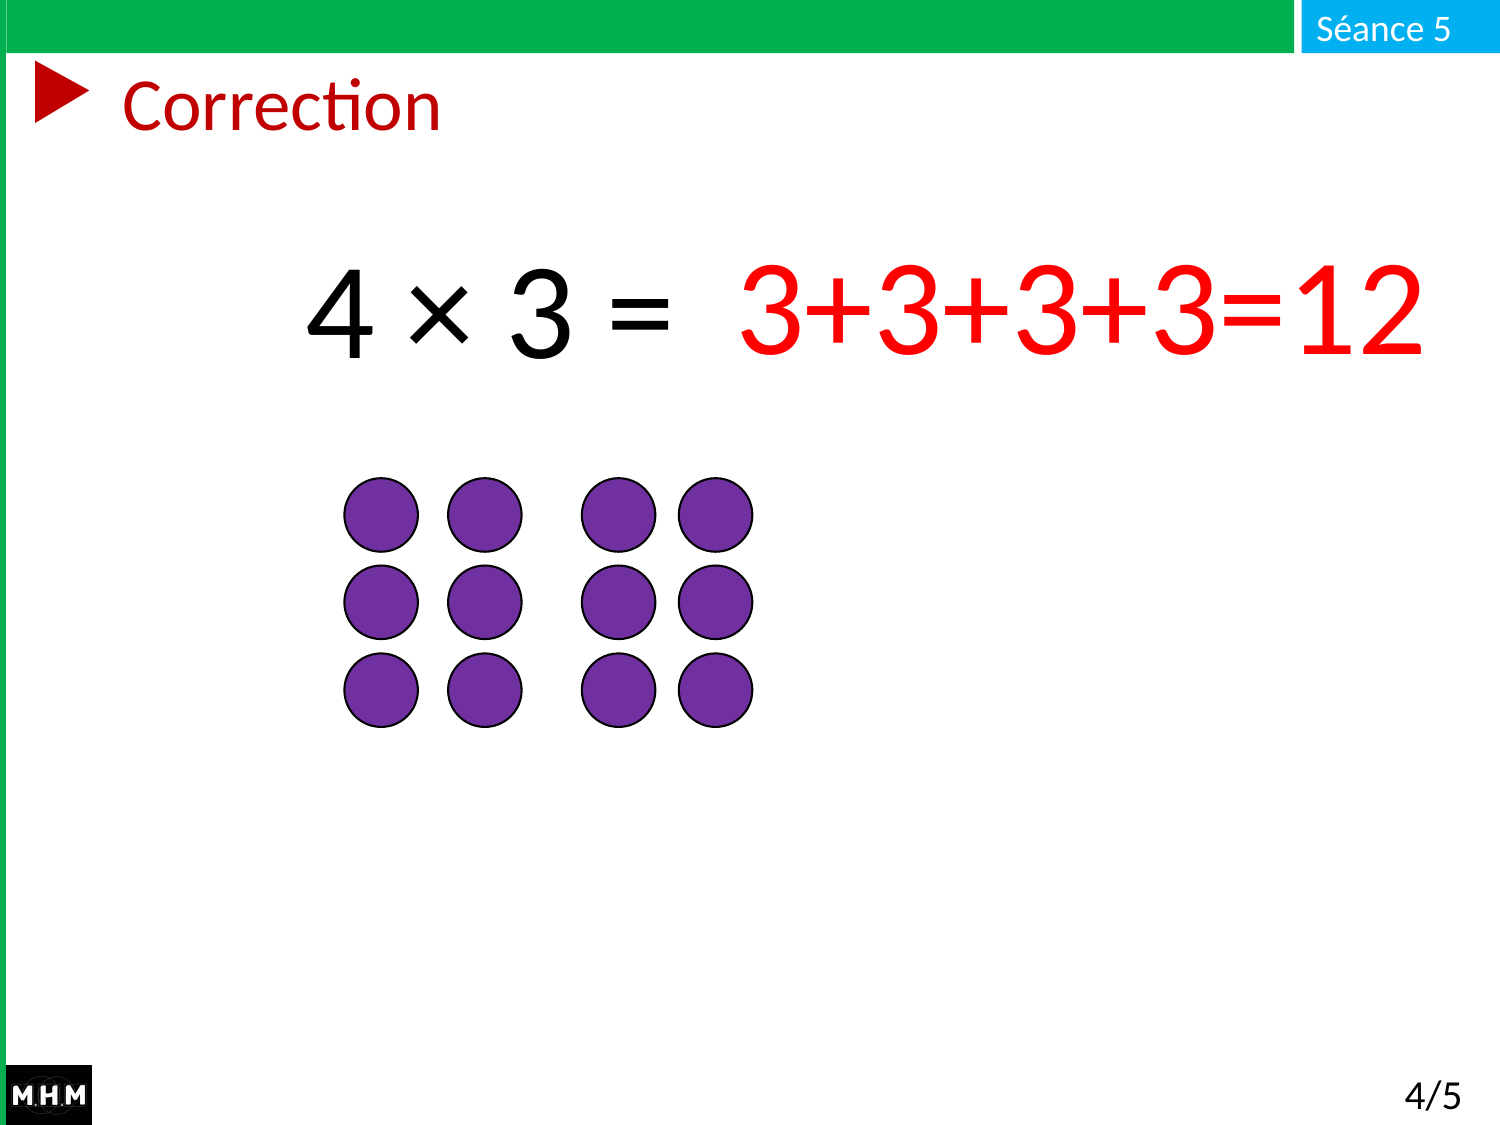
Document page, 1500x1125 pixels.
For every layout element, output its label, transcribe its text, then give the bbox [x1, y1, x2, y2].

text_box [677, 564, 754, 641]
text_box 3+3+3+3=12 [678, 209, 1484, 390]
text_box [447, 564, 523, 641]
text_box [580, 564, 657, 641]
text_box 4/5 [1389, 1066, 1500, 1125]
title Correction [13, 58, 1397, 154]
text_box [343, 477, 419, 553]
text_box [343, 652, 419, 729]
text_box 4 × 3 = … [144, 201, 995, 396]
picture [6, 1065, 92, 1125]
text_box [580, 477, 657, 553]
text_box [343, 564, 419, 641]
text_box [580, 652, 657, 729]
text_box [677, 652, 754, 729]
text_box [447, 652, 523, 729]
text_box [677, 477, 754, 553]
text_box [447, 477, 523, 553]
